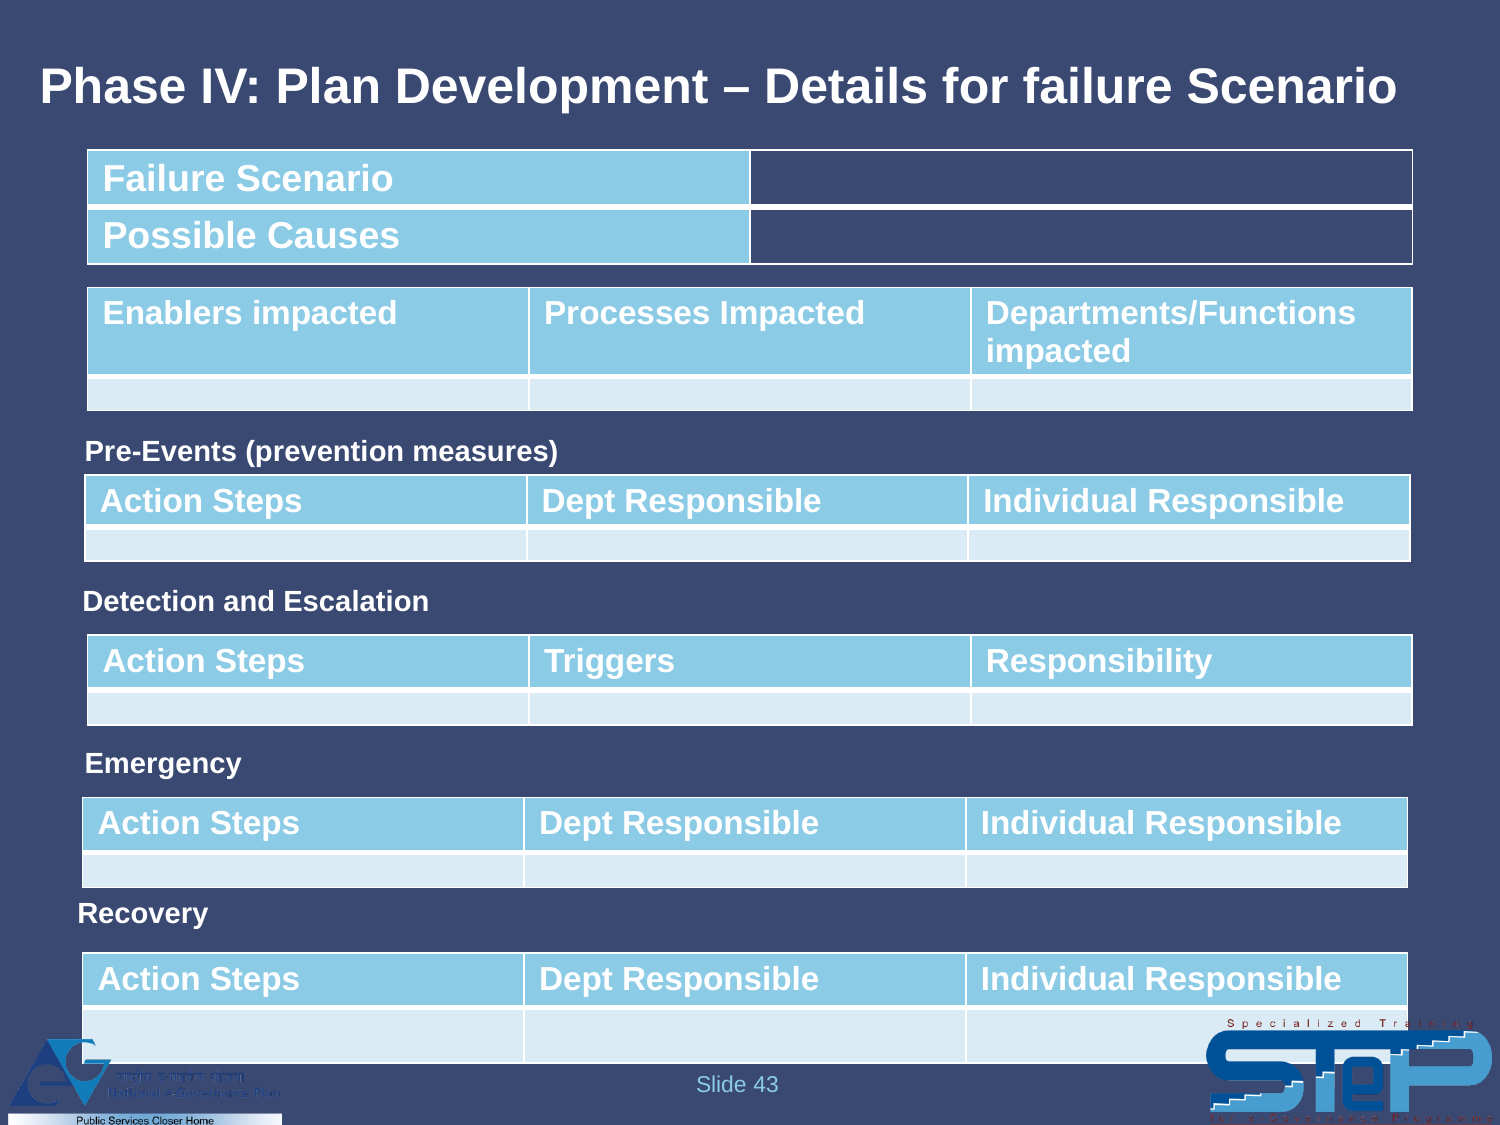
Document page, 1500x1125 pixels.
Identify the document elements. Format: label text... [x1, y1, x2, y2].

text_box Pre-Events (prevention measures) [69, 424, 577, 475]
table_header Responsibility [972, 636, 1411, 687]
table_cell [88, 379, 528, 410]
table_header Triggers [530, 636, 970, 687]
table_header Dept Responsible [525, 798, 965, 850]
table_header Departments/Functions impacted [972, 288, 1411, 374]
text_box Slide 43 [562, 1070, 913, 1096]
text_box Emergency [69, 736, 259, 787]
table_header Dept Responsible [525, 954, 965, 1005]
picture [8, 1039, 282, 1125]
picture [1205, 1019, 1492, 1125]
table_cell [972, 379, 1411, 410]
text_box Phase IV: Plan Development – Details for failure Scenario [24, 24, 1422, 143]
table_cell [530, 693, 970, 724]
table_cell [969, 530, 1409, 560]
text_box Recovery [62, 887, 226, 938]
table_header Action Steps [83, 798, 523, 850]
text_box Detection and Escalation [67, 574, 447, 625]
table_header Individual Responsible [967, 798, 1407, 850]
table_header [751, 151, 1412, 204]
table_header Individual Responsible [967, 954, 1407, 1005]
table_cell [88, 693, 528, 724]
table_cell [525, 1010, 965, 1062]
table_cell [525, 855, 965, 887]
table_header Action Steps [83, 954, 523, 1005]
table_cell [751, 210, 1412, 263]
table_header Processes Impacted [530, 288, 970, 374]
table_cell [528, 530, 967, 560]
table_header Action Steps [86, 476, 526, 524]
table_header Action Steps [88, 636, 528, 687]
table_cell [967, 1010, 1407, 1062]
table_header Enablers impacted [88, 288, 528, 374]
table_header Individual Responsible [969, 476, 1409, 524]
table_cell [967, 855, 1407, 887]
table_cell [83, 1010, 523, 1062]
table_cell [83, 855, 523, 887]
table_header Failure Scenario [88, 151, 749, 204]
table_cell [530, 379, 970, 410]
table_cell Possible Causes [88, 210, 749, 263]
table_cell [972, 693, 1411, 724]
table_cell [86, 530, 526, 560]
table_header Dept Responsible [528, 476, 967, 524]
